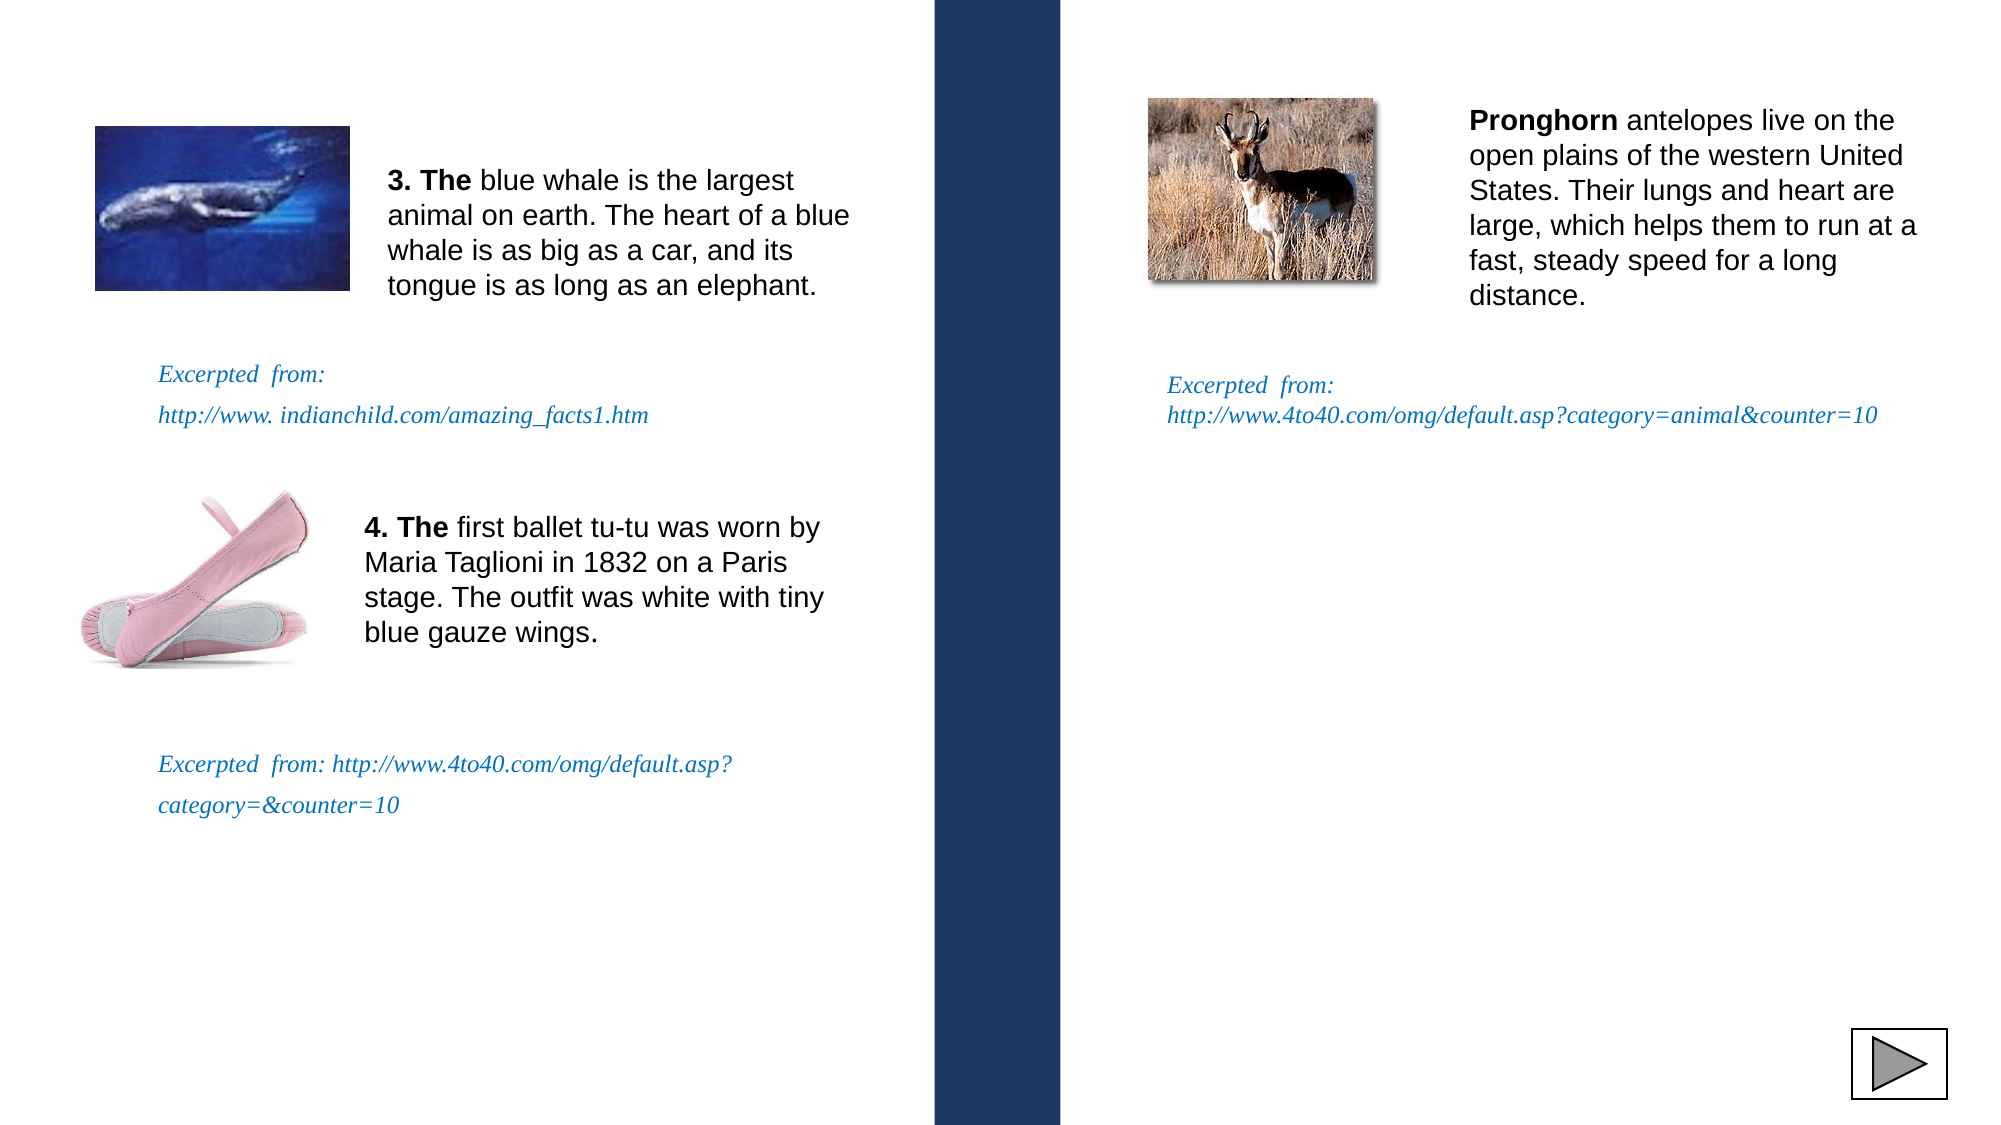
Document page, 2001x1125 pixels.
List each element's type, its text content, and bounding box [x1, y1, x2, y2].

text_box [934, 0, 1061, 1125]
text_box [1851, 1028, 1948, 1100]
picture [1142, 94, 1386, 294]
text_box 4. The first ballet tu-tu was worn by Maria Taglioni in 1832 on a Paris stage. The outfit was white with tiny blue gauze wings. [349, 500, 882, 689]
text_box Excerpted from: http://www.4to40.com/omg/default.asp?category=animal&counter=10 [1077, 361, 1900, 437]
text_box Excerpted from: http://www. indianchild.com/amazing_facts1.htm [143, 337, 788, 437]
text_box 3. The blue whale is the largest animal on earth. The heart of a blue whale is as big as a car, and its tongue is as long as an elephant. [372, 153, 887, 311]
picture [73, 477, 310, 669]
text_box Pronghorn antelopes live on the open plains of the western United States. Their lungs and heart are large, which helps them to run at a fast, steady speed for a long distance. [1454, 94, 1948, 311]
text_box Excerpted from: http://www.4to40.com/omg/default.asp?category=&counter=10 [143, 728, 854, 827]
picture [95, 125, 350, 291]
